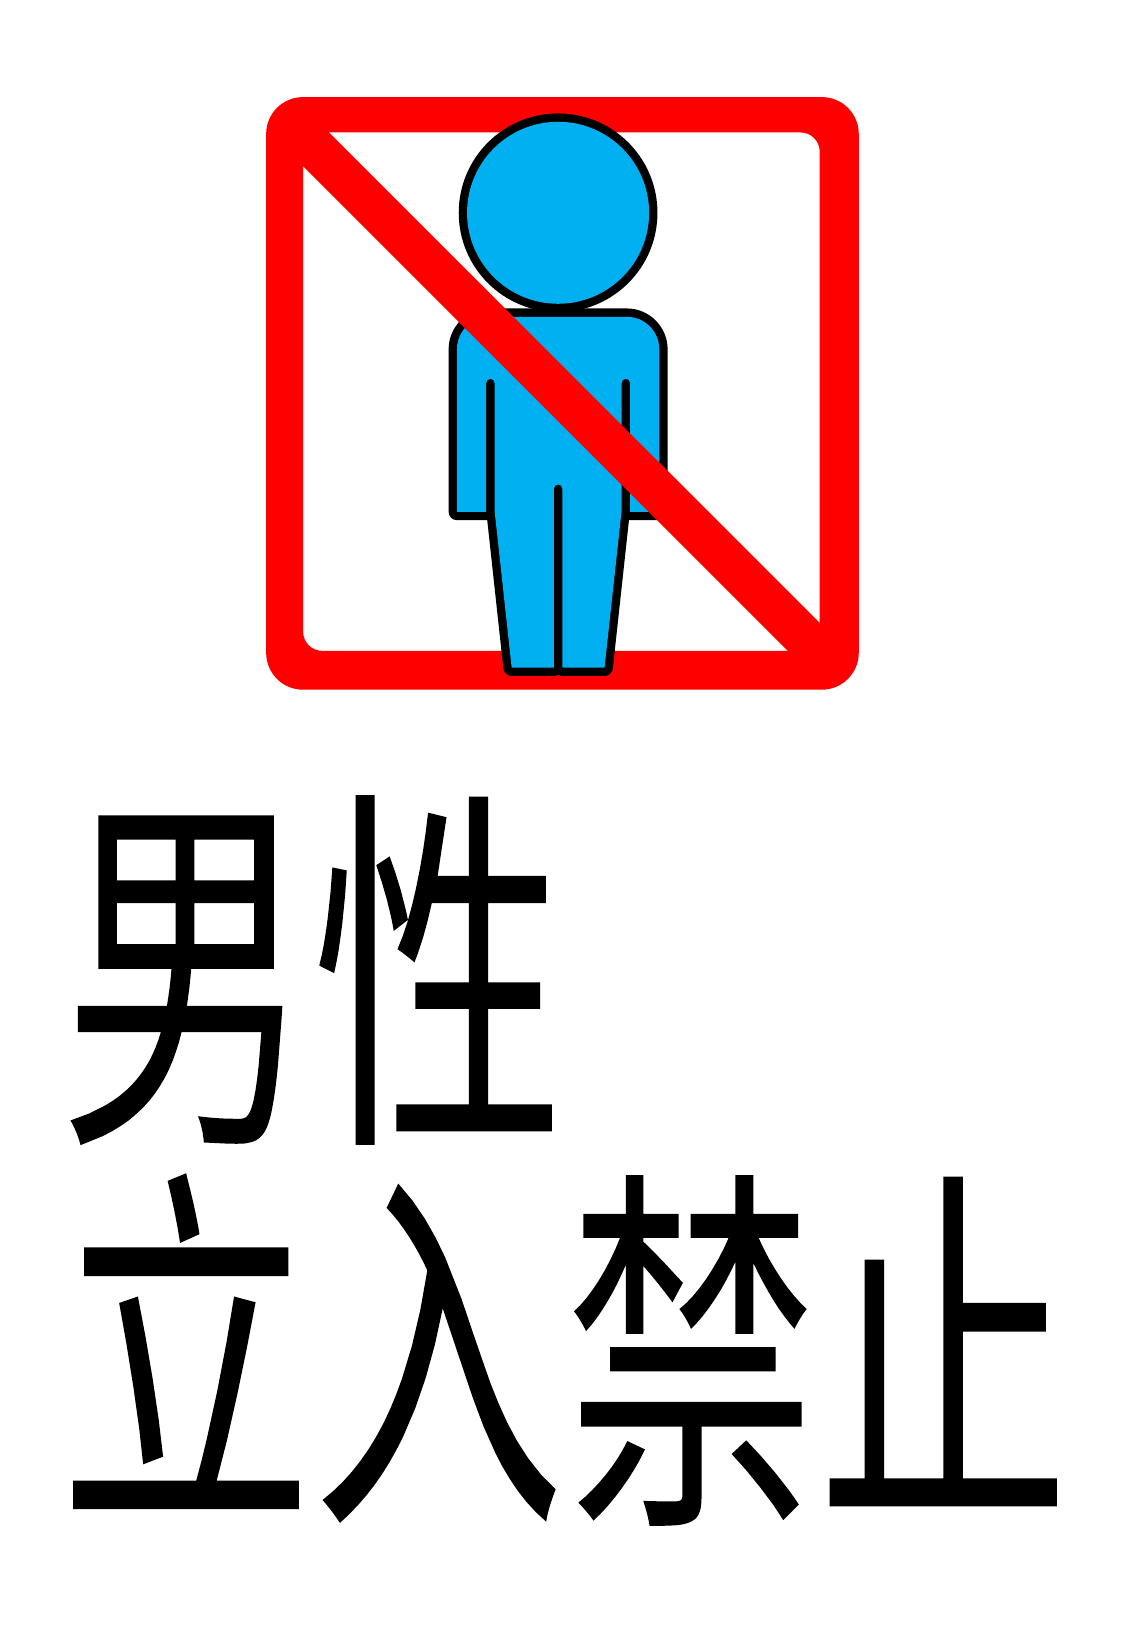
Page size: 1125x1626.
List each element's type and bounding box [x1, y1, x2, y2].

text_box [265, 96, 859, 690]
